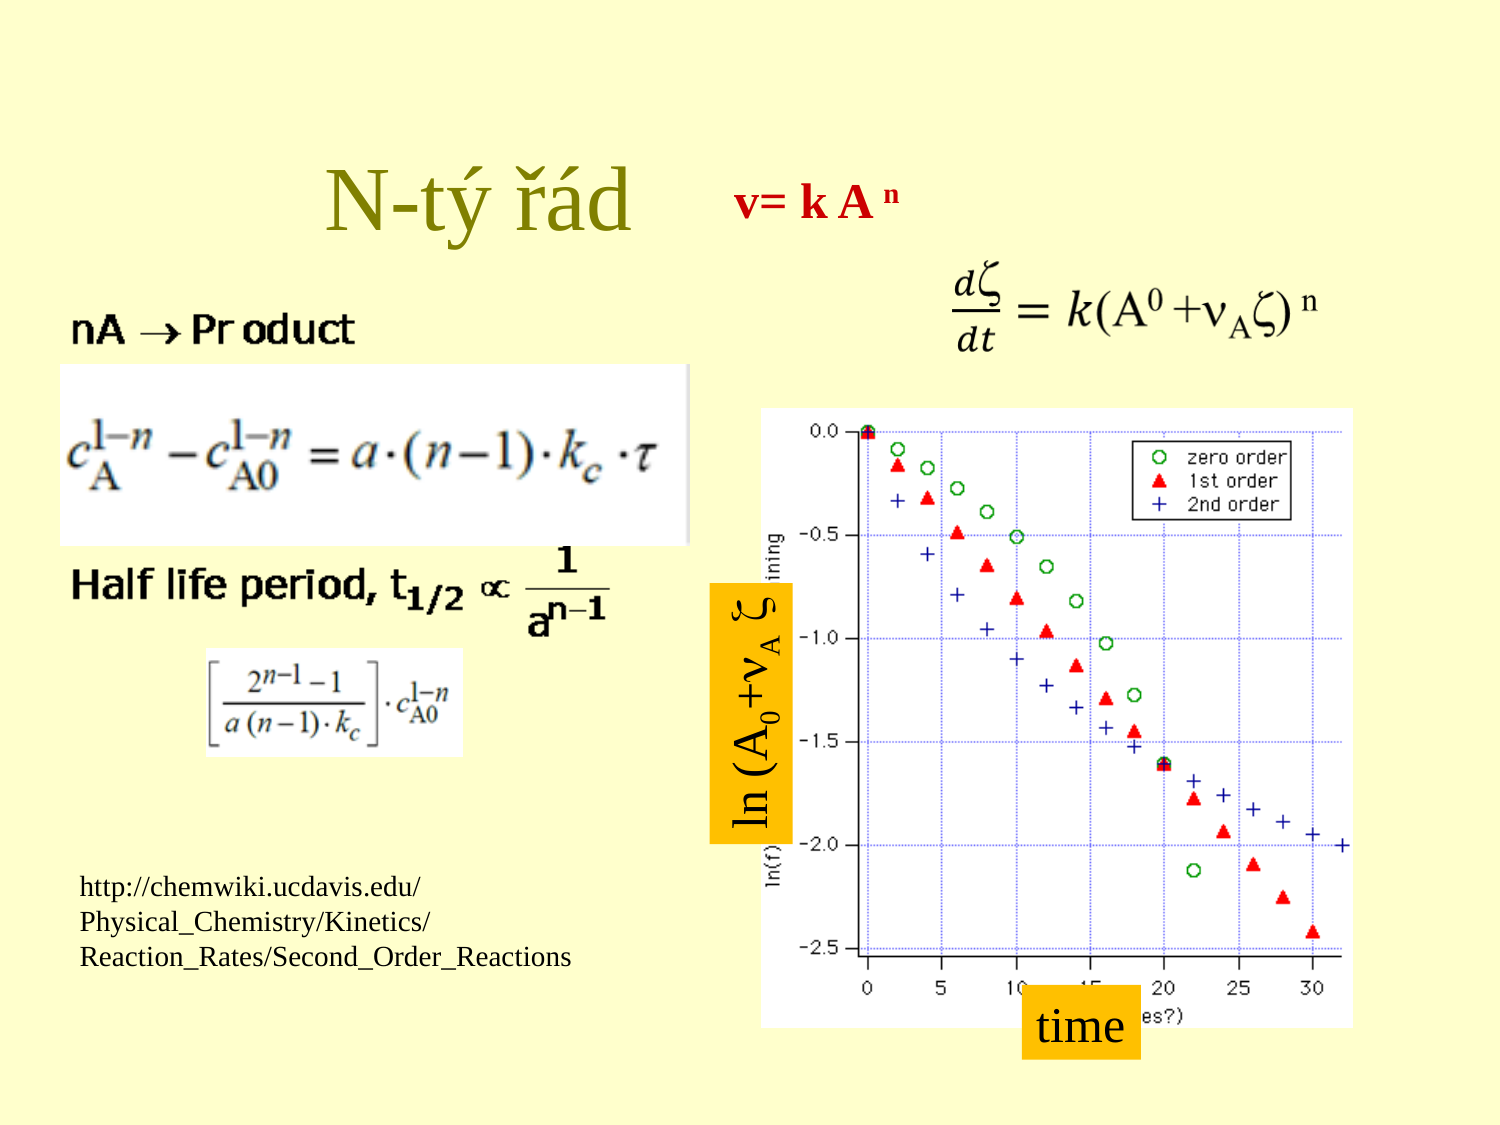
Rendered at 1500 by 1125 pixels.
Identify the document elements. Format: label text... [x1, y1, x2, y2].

text_box ln (A0+A  [709, 583, 756, 845]
text_box v= k A n [706, 160, 928, 236]
picture [60, 302, 694, 757]
picture [761, 408, 1353, 1028]
text_box http://chemwiki.ucdavis.edu/Physical_Chemistry/Kinetics/Reaction_Rates/Second_Order_Reactions [64, 860, 654, 980]
text_box [937, 245, 1349, 360]
text_box time [1021, 1035, 1141, 1060]
title N-tý řád [112, 99, 845, 288]
